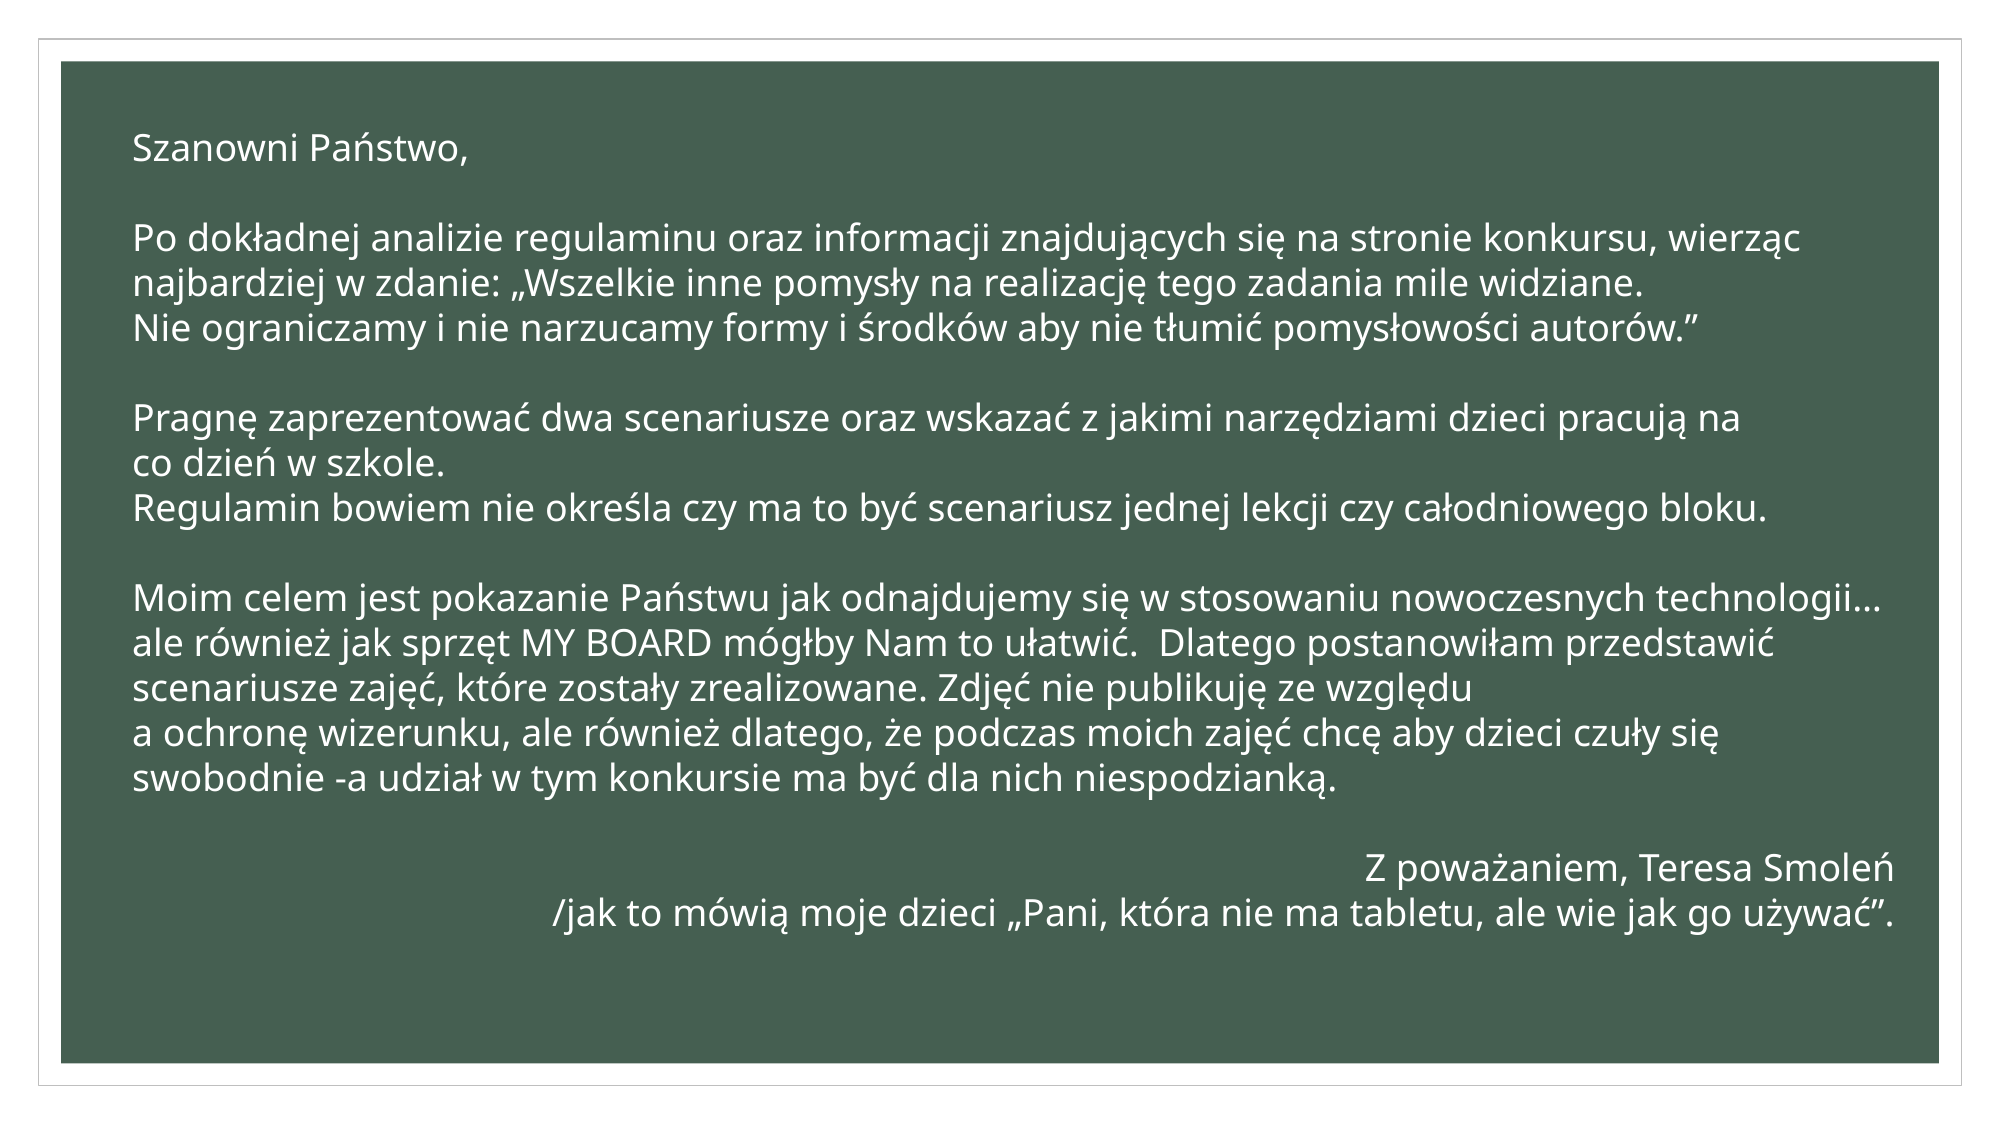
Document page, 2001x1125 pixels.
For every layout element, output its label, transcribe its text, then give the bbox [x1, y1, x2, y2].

text_box Szanowni Państwo, Po dokładnej analizie regulaminu oraz informacji znajdujących się na stronie konkursu, wierząc najbardziej w zdanie: „Wszelkie inne pomysły na realizację tego zadania mile widziane. Nie ograniczamy i nie narzucamy formy i środków aby nie tłumić pomysłowości autorów.” Pragnę zaprezentować dwa scenariusze oraz wskazać z jakimi narzędziami dzieci pracują na co dzień w szkole. Regulamin bowiem nie określa czy ma to być scenariusz jednej lekcji czy całodniowego bloku. Moim celem jest pokazanie Państwu jak odnajdujemy się w stosowaniu nowoczesnych technologii… ale również jak sprzęt MY BOARD mógłby Nam to ułatwić. Dlatego postanowiłam przedstawić scenariusze zajęć, które zostały zrealizowane. Zdjęć nie publikuję ze względu a ochronę wizerunku, ale również dlatego, że podczas moich zajęć chcę aby dzieci czuły się swobodnie -a udział w tym konkursie ma być dla nich niespodzianką. Z poważaniem, Teresa Smoleń /jak to mówią moje dzieci „Pani, która nie ma tabletu, ale wie jak go używać”. [117, 71, 1911, 1077]
